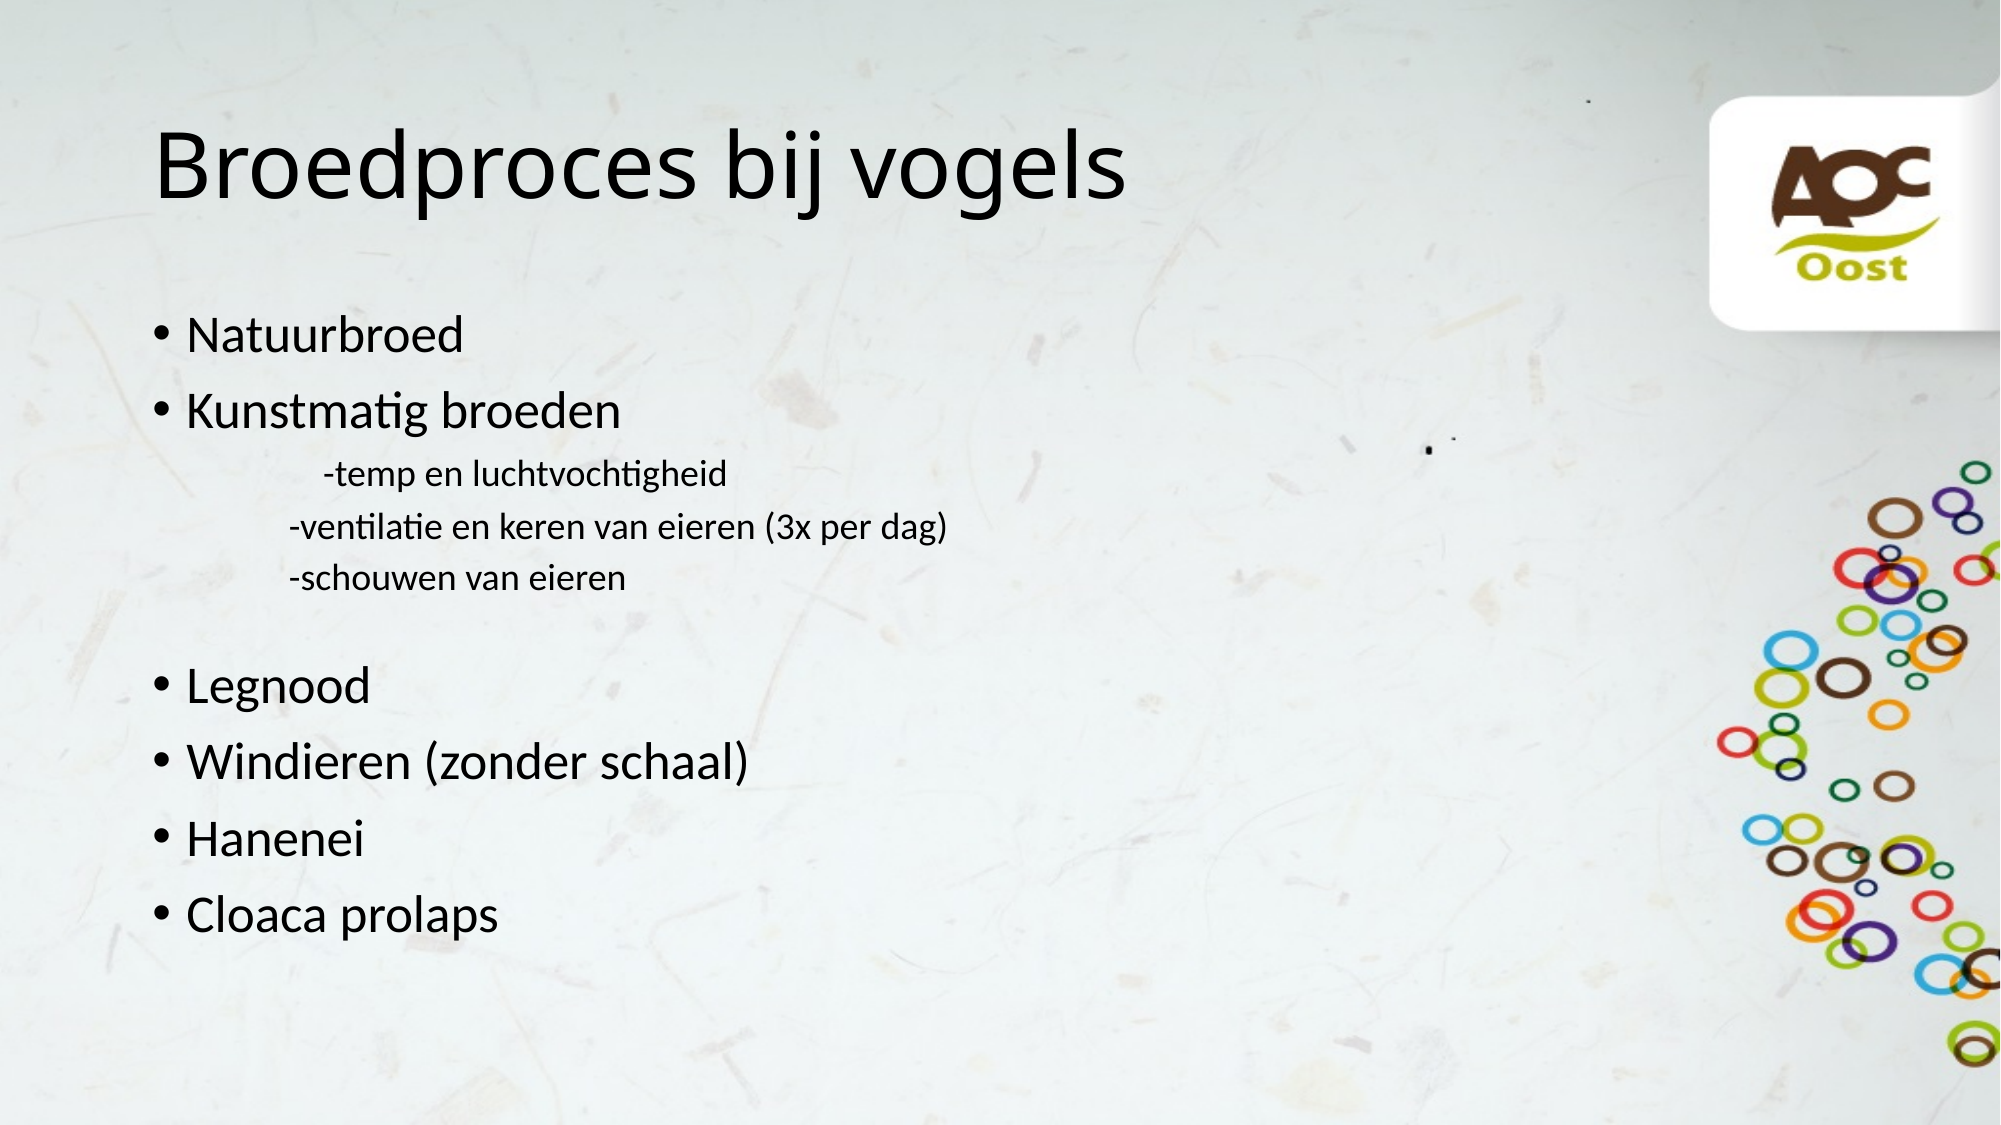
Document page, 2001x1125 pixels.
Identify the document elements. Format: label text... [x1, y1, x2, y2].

list Natuurbroed Kunstmatig broeden -temp en luchtvochtigheid -ventilatie en keren van eieren (3x per dag) -schouwen van eieren Legnood Windieren (zonder schaal) Hanenei Cloaca prolaps [137, 299, 1863, 1014]
picture [0, 0, 2001, 1125]
title Broedproces bij vogels [137, 59, 1863, 278]
